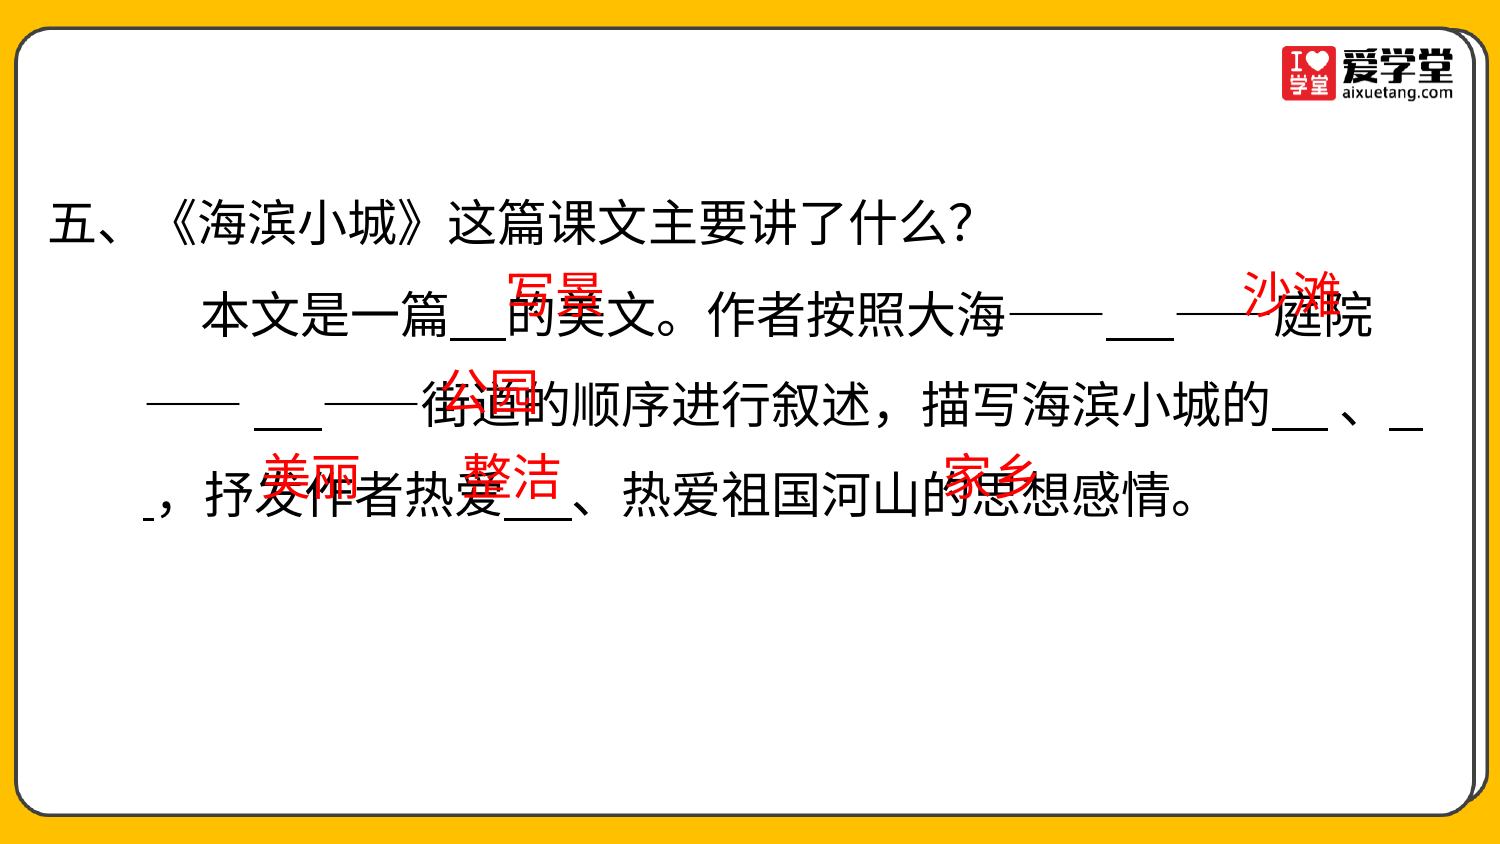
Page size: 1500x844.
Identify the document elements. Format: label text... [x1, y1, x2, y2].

text_box 美丽 [246, 438, 377, 513]
text_box 公园 [424, 352, 555, 428]
text_box 写景 [490, 256, 621, 331]
text_box 沙滩 [1227, 256, 1358, 331]
text_box 整洁 [447, 438, 578, 513]
text_box 五、《海滨小城》这篇课文主要讲了什么？ [0, 153, 1469, 259]
text_box 本文是一篇 的美文。作者按照大海—— ——庭院—— ——街道的顺序进行叙述，描写海滨小城的 、 ，抒发作者热爱 、热爱祖国河山的思想感情。 [128, 259, 1449, 532]
picture [0, 0, 1500, 844]
text_box 家乡 [927, 438, 1058, 513]
